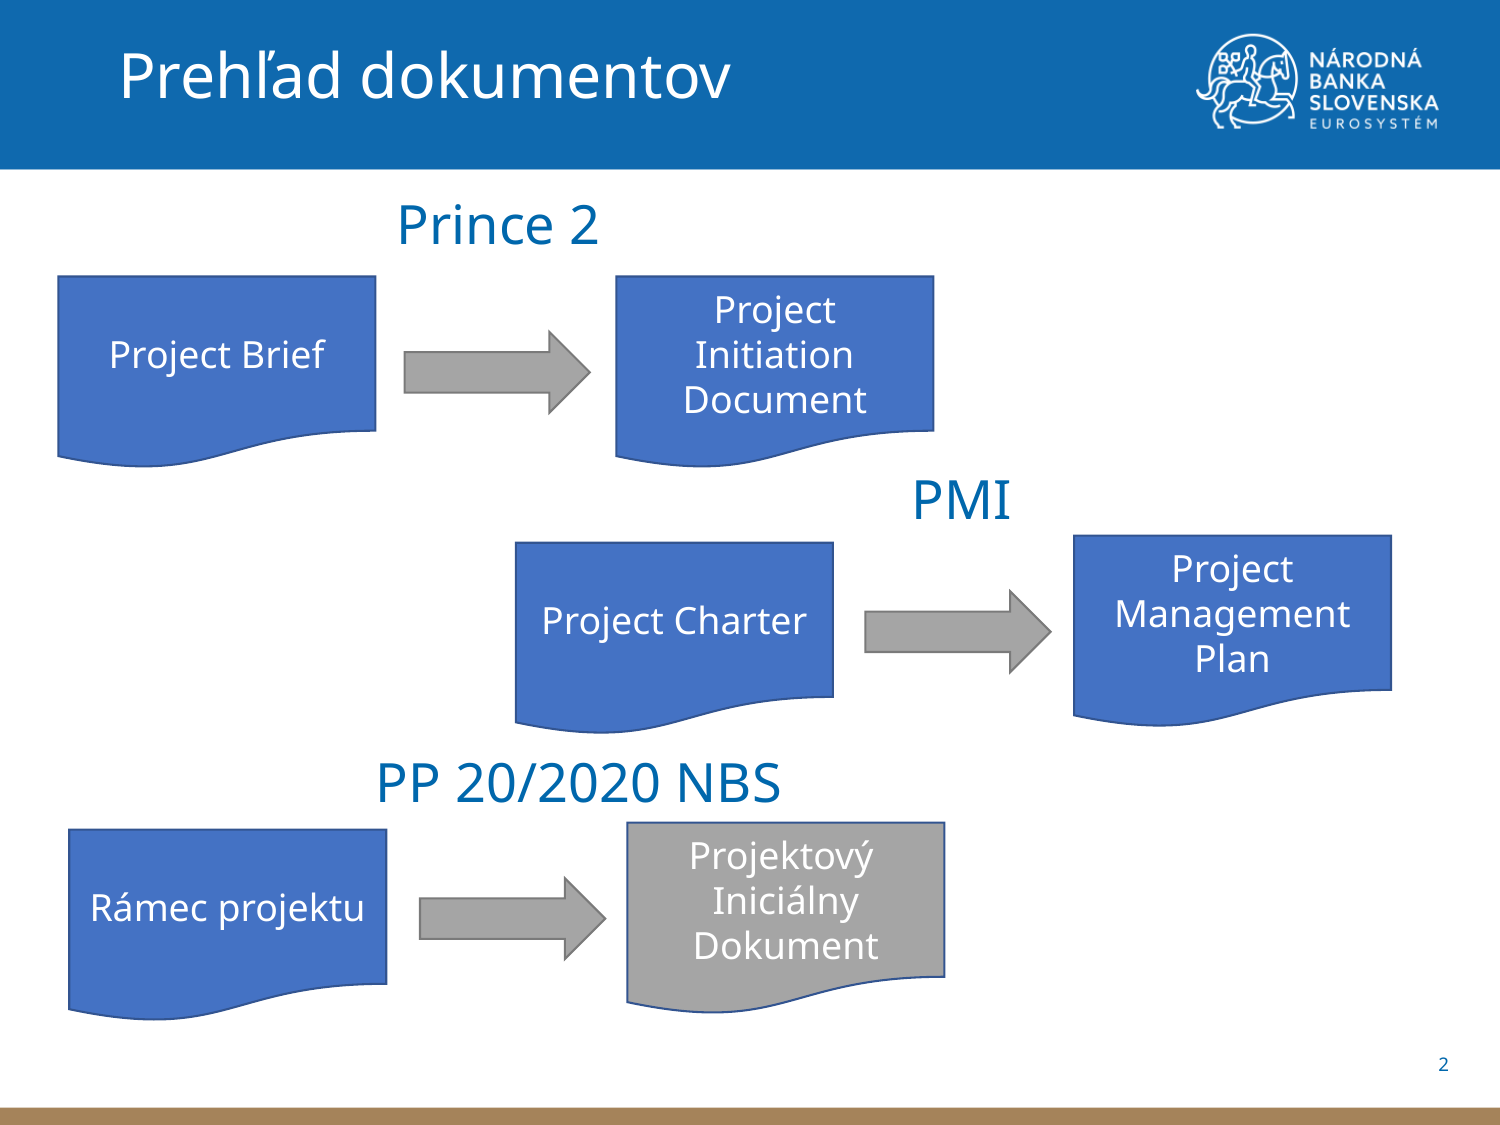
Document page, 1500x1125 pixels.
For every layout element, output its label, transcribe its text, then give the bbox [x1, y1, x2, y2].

text_box Prince 2 [381, 183, 616, 263]
text_box Project Management Plan [1073, 534, 1393, 727]
text_box PMI [896, 458, 1028, 538]
text_box Rámec projektu [68, 828, 388, 1021]
picture [0, 0, 1500, 1125]
text_box Project Charter [514, 541, 834, 734]
text_box [403, 329, 592, 416]
text_box [79, 666, 1373, 804]
text_box [864, 588, 1053, 675]
text_box Project Brief [57, 275, 377, 468]
list Prehľad dokumentov [103, 37, 1171, 150]
text_box Project Initiation Document [615, 275, 935, 468]
text_box Projektový Iniciálny Dokument [626, 821, 946, 1014]
text_box [418, 875, 607, 962]
text_box PP 20/2020 NBS [361, 740, 797, 821]
slide_number 2 [1281, 1045, 1464, 1106]
